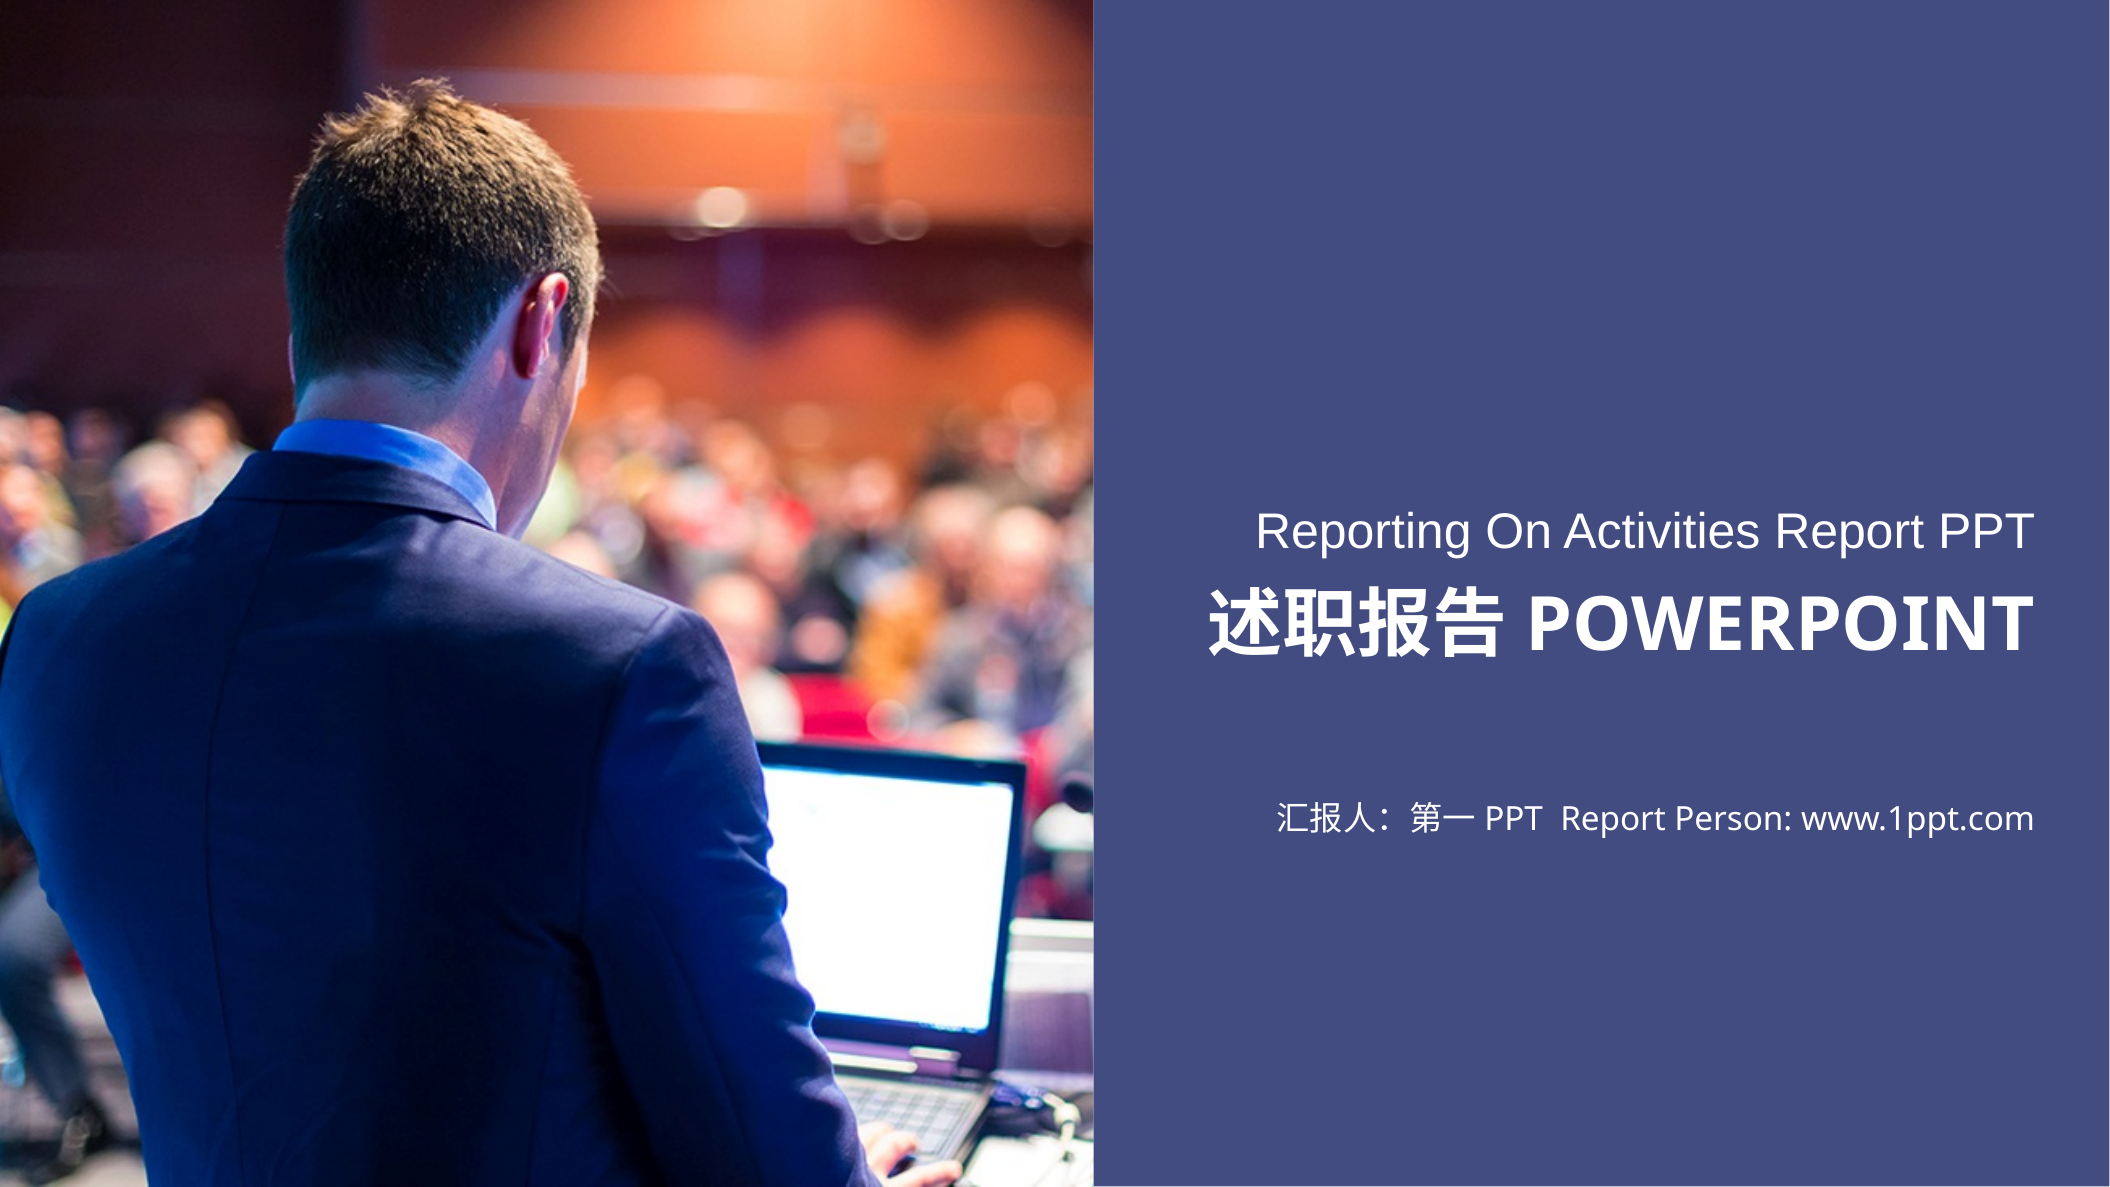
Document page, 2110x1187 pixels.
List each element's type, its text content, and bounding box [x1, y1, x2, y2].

text_box [1093, 0, 2110, 1187]
text_box Reporting On Activities Report PPT [1172, 498, 2036, 559]
text_box [0, 0, 1093, 1187]
text_box 汇报人：第一PPT Report Person: www.1ppt.com [1229, 796, 2036, 837]
text_box 述职报告POWERPOINT [1172, 575, 2036, 666]
